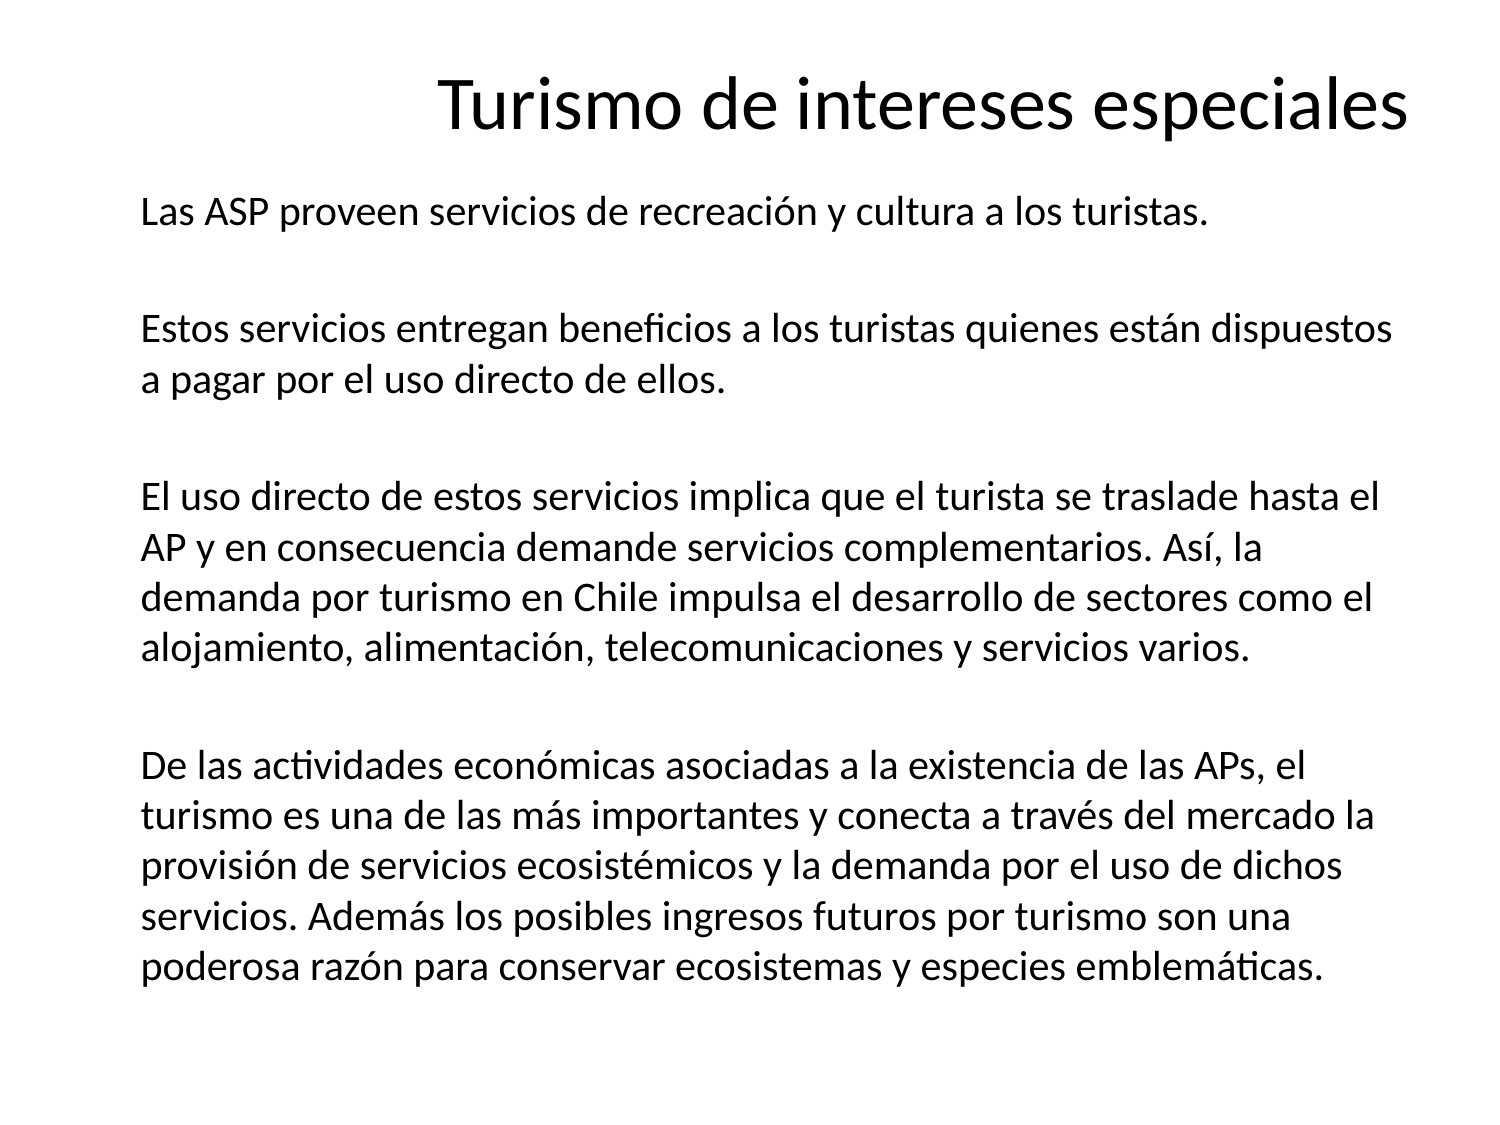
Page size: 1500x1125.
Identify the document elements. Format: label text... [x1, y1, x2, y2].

list Las ASP proveen servicios de recreación y cultura a los turistas. Estos servicios entregan beneficios a los turistas quienes están dispuestos a pagar por el uso directo de ellos. El uso directo de estos servicios implica que el turista se traslade hasta el AP y en consecuencia demande servicios complementarios. Así, la demanda por turismo en Chile impulsa el desarrollo de sectores como el alojamiento, alimentación, telecomunicaciones y servicios varios. De las actividades económicas asociadas a la existencia de las APs, el turismo es una de las más importantes y conecta a través del mercado la provisión de servicios ecosistémicos y la demanda por el uso de dichos servicios. Además los posibles ingresos futuros por turismo son una poderosa razón para conservar ecosistemas y especies emblemáticas. [75, 175, 1425, 1005]
title Turismo de intereses especiales [75, 45, 1425, 153]
